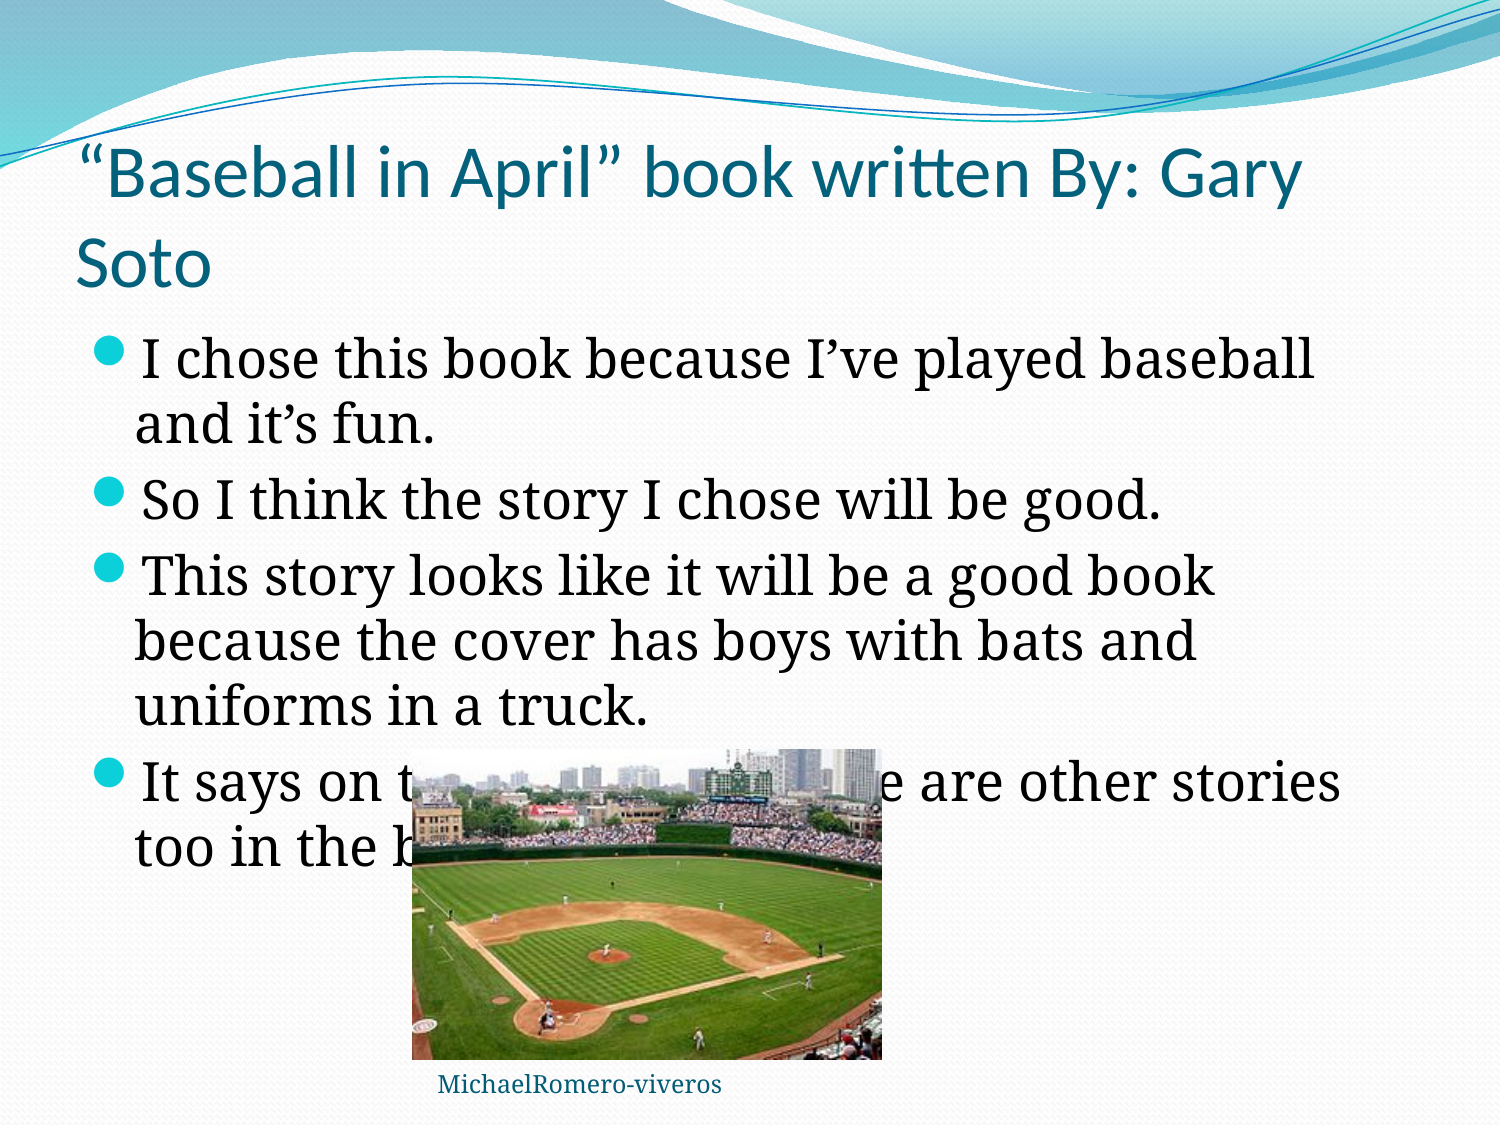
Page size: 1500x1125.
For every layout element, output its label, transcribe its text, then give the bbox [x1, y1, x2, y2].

picture [412, 749, 882, 1060]
footer MichaelRomero-viveros [437, 1042, 988, 1103]
list I chose this book because I’ve played baseball and it’s fun. So I think the story I chose will be good. This story looks like it will be a good book because the cover has boys with bats and uniforms in a truck. It says on the cover that there are other stories too in the book. [75, 317, 1425, 1038]
title “Baseball in April” book written By: Gary Soto [75, 115, 1425, 303]
